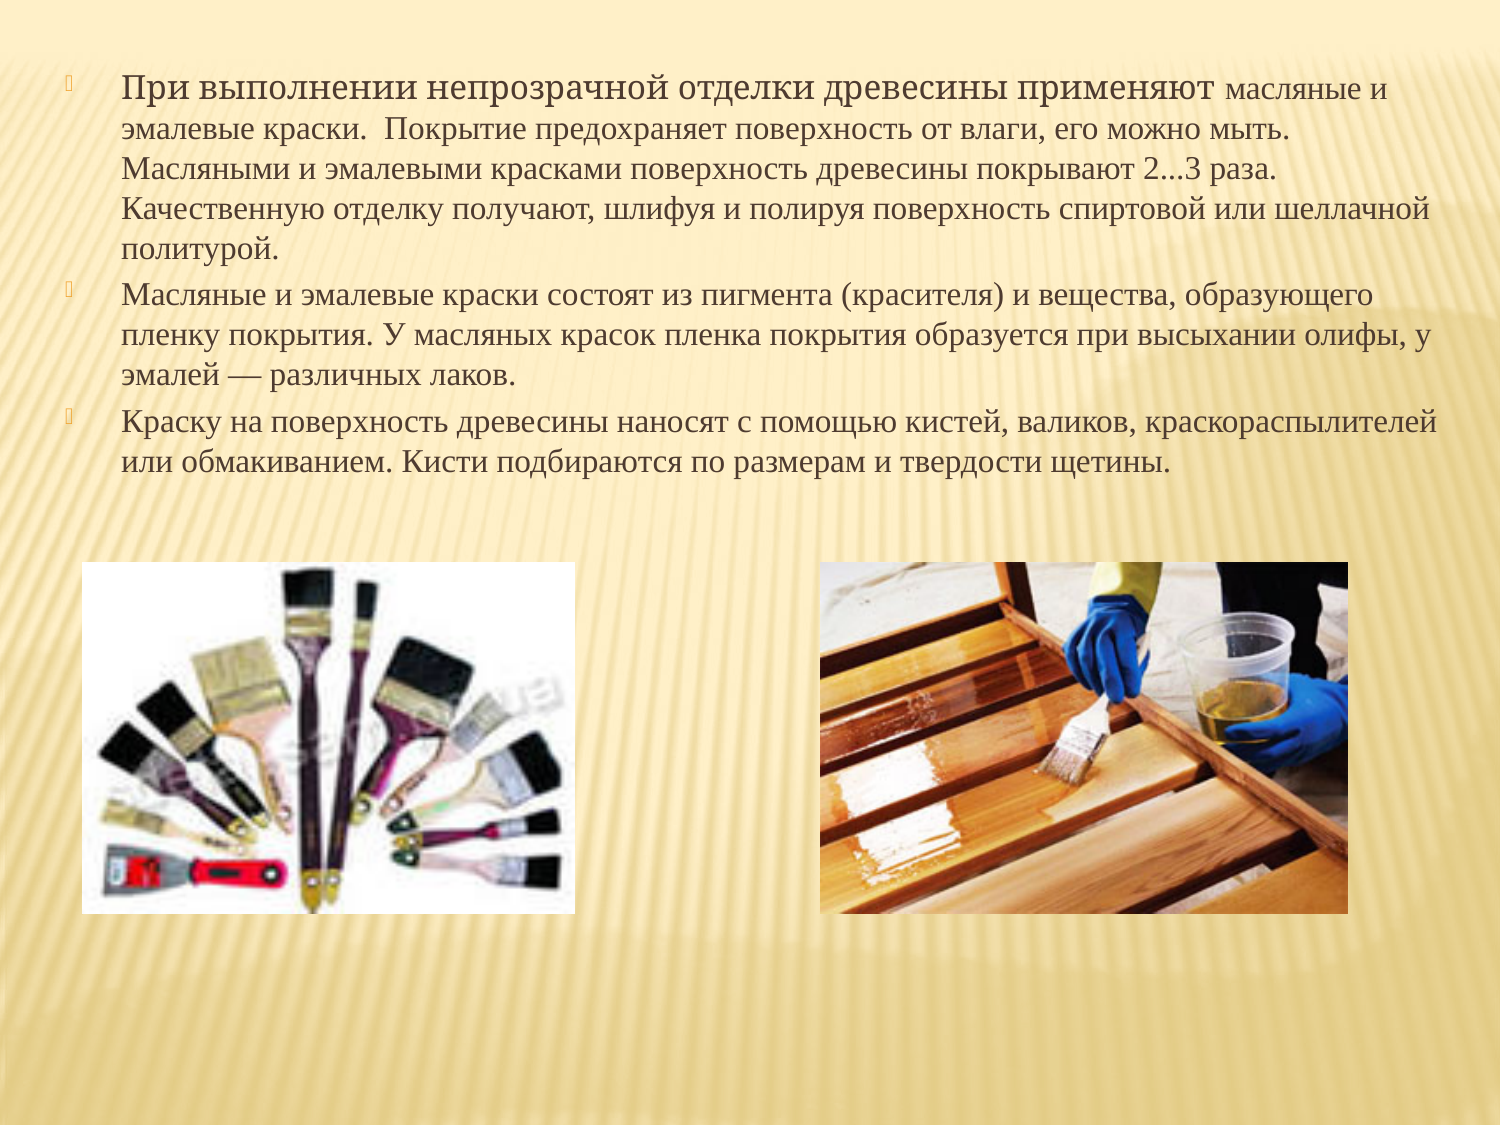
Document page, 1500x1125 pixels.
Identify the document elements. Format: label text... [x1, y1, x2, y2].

picture [819, 562, 1348, 915]
list При выполнении непрозрачной отделки древесины применяют масляные и эмалевые краски. Покрытие предохраняет поверхность от влаги, его можно мыть. Масляными и эмалевыми красками поверхность древесины покрывают 2...3 раза. Качественную отделку получают, шлифуя и полируя поверхность спиртовой или шеллачной политурой. Масляные и эмалевые краски состоят из пигмента (красителя) и вещества, образующего пленку покрытия. У масляных красок пленка покрытия образуется при высыхании олифы, у эмалей — различных лаков. Краску на поверхность древесины наносят с помощью кистей, валиков, краскораспылителей или обмакиванием. Кисти подбираются по размерам и твердости щетины. [49, 58, 1476, 998]
picture [81, 562, 575, 915]
